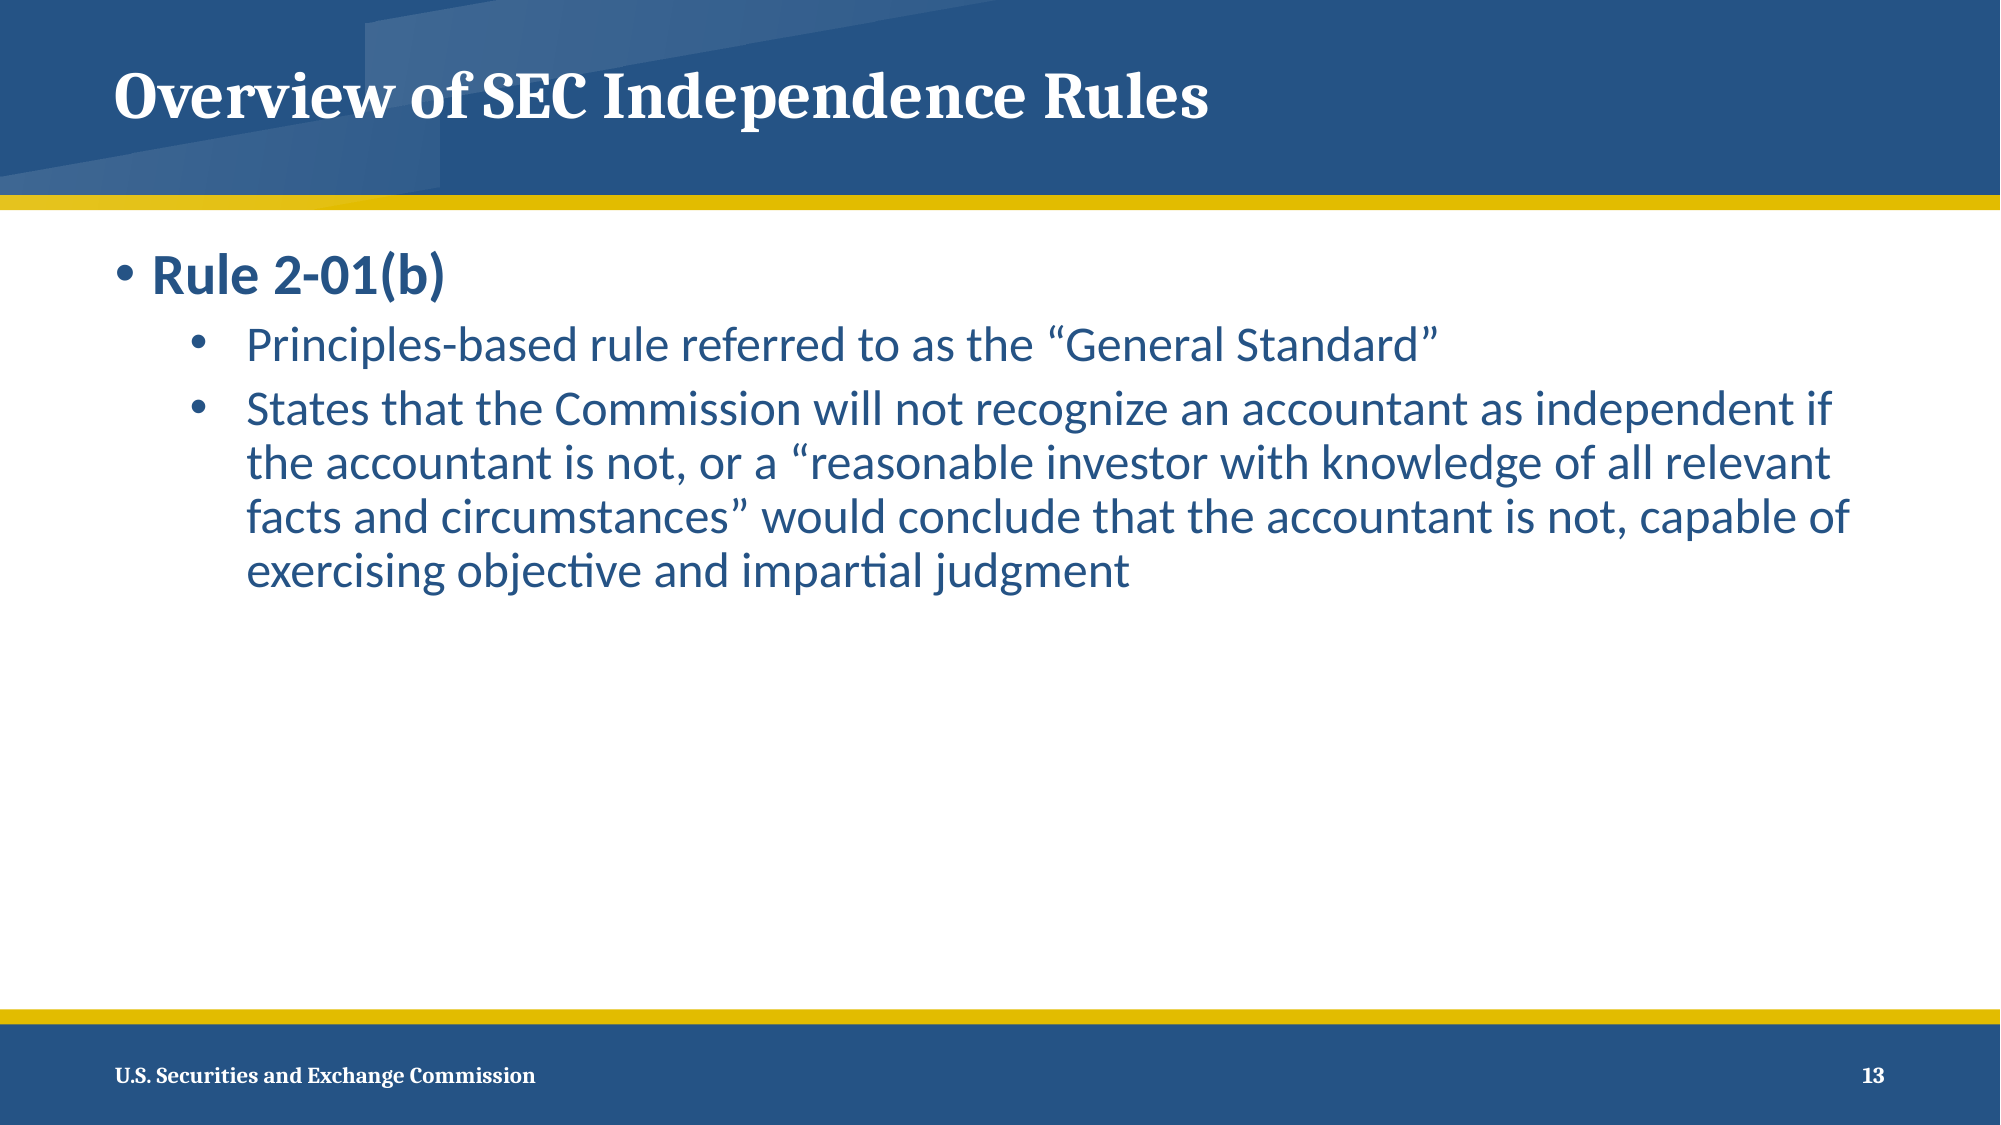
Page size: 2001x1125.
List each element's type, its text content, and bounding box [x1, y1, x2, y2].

title Overview of SEC Independence Rules [99, 32, 1900, 161]
slide_number 13 [1449, 1059, 1900, 1090]
list Rule 2-01(b) Principles-based rule referred to as the “General Standard” States that the Commission will not recognize an accountant as independent if the accountant is not, or a “reasonable investor with knowledge of all relevant facts and circumstances” would conclude that the accountant is not, capable of exercising objective and impartial judgment [99, 236, 1900, 980]
